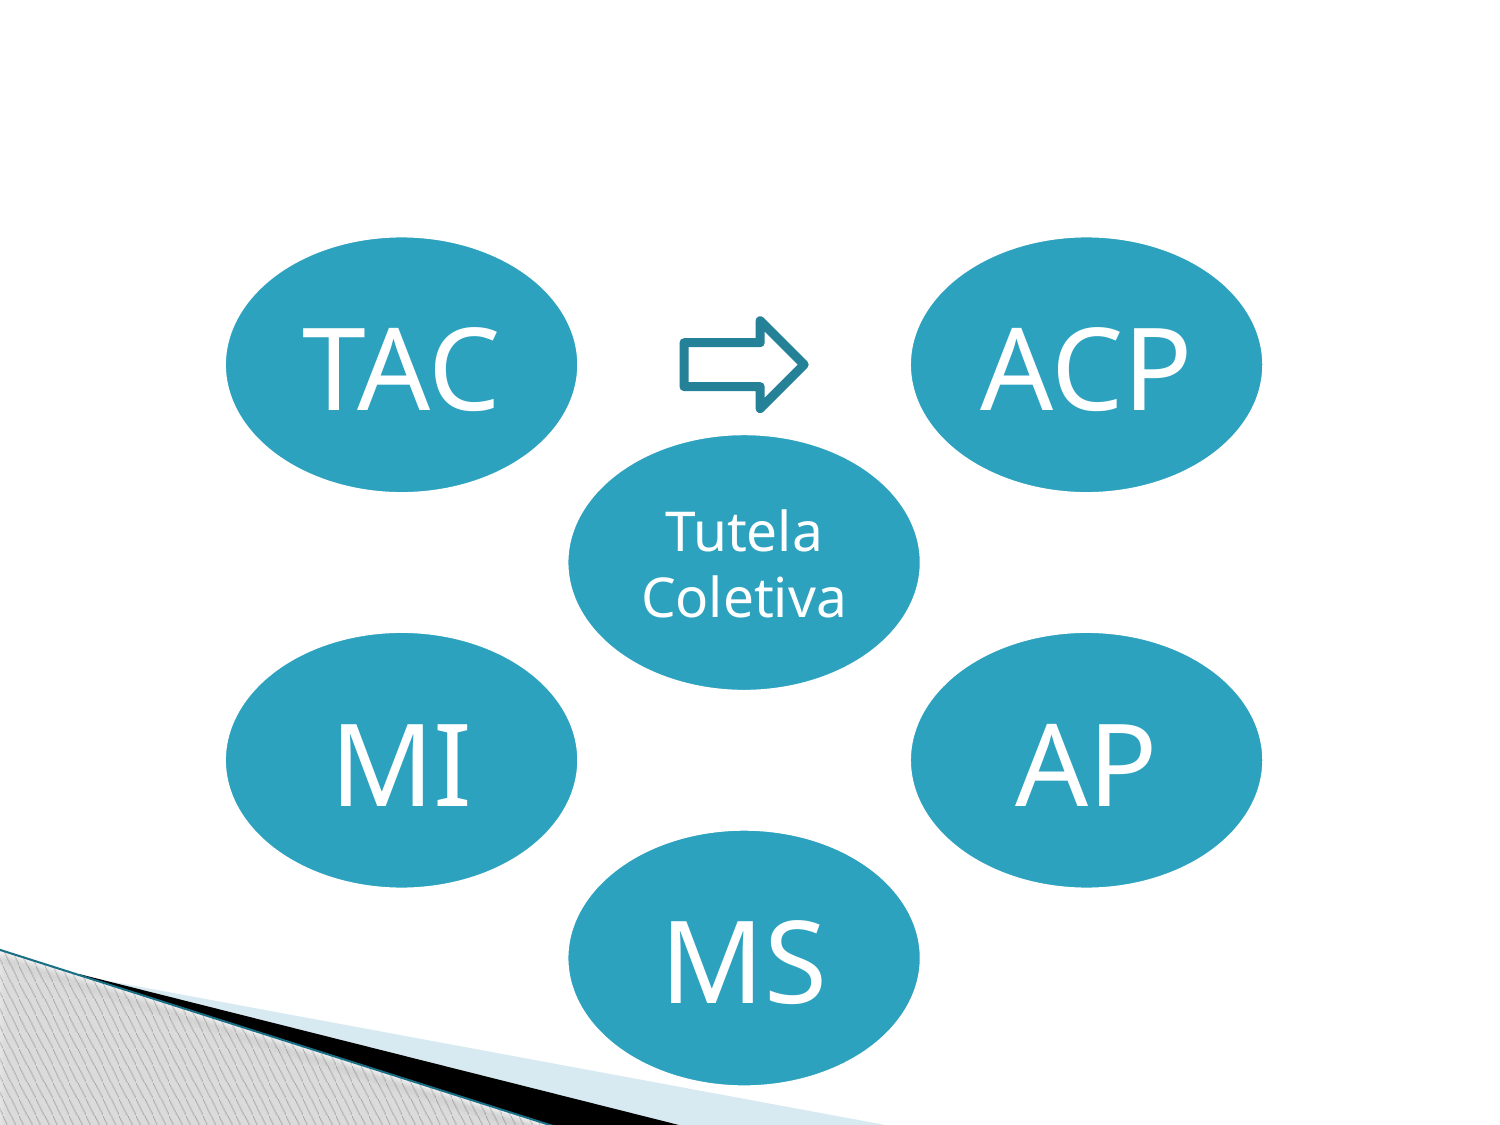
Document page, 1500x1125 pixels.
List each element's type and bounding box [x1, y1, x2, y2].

list [23, 34, 1466, 1091]
